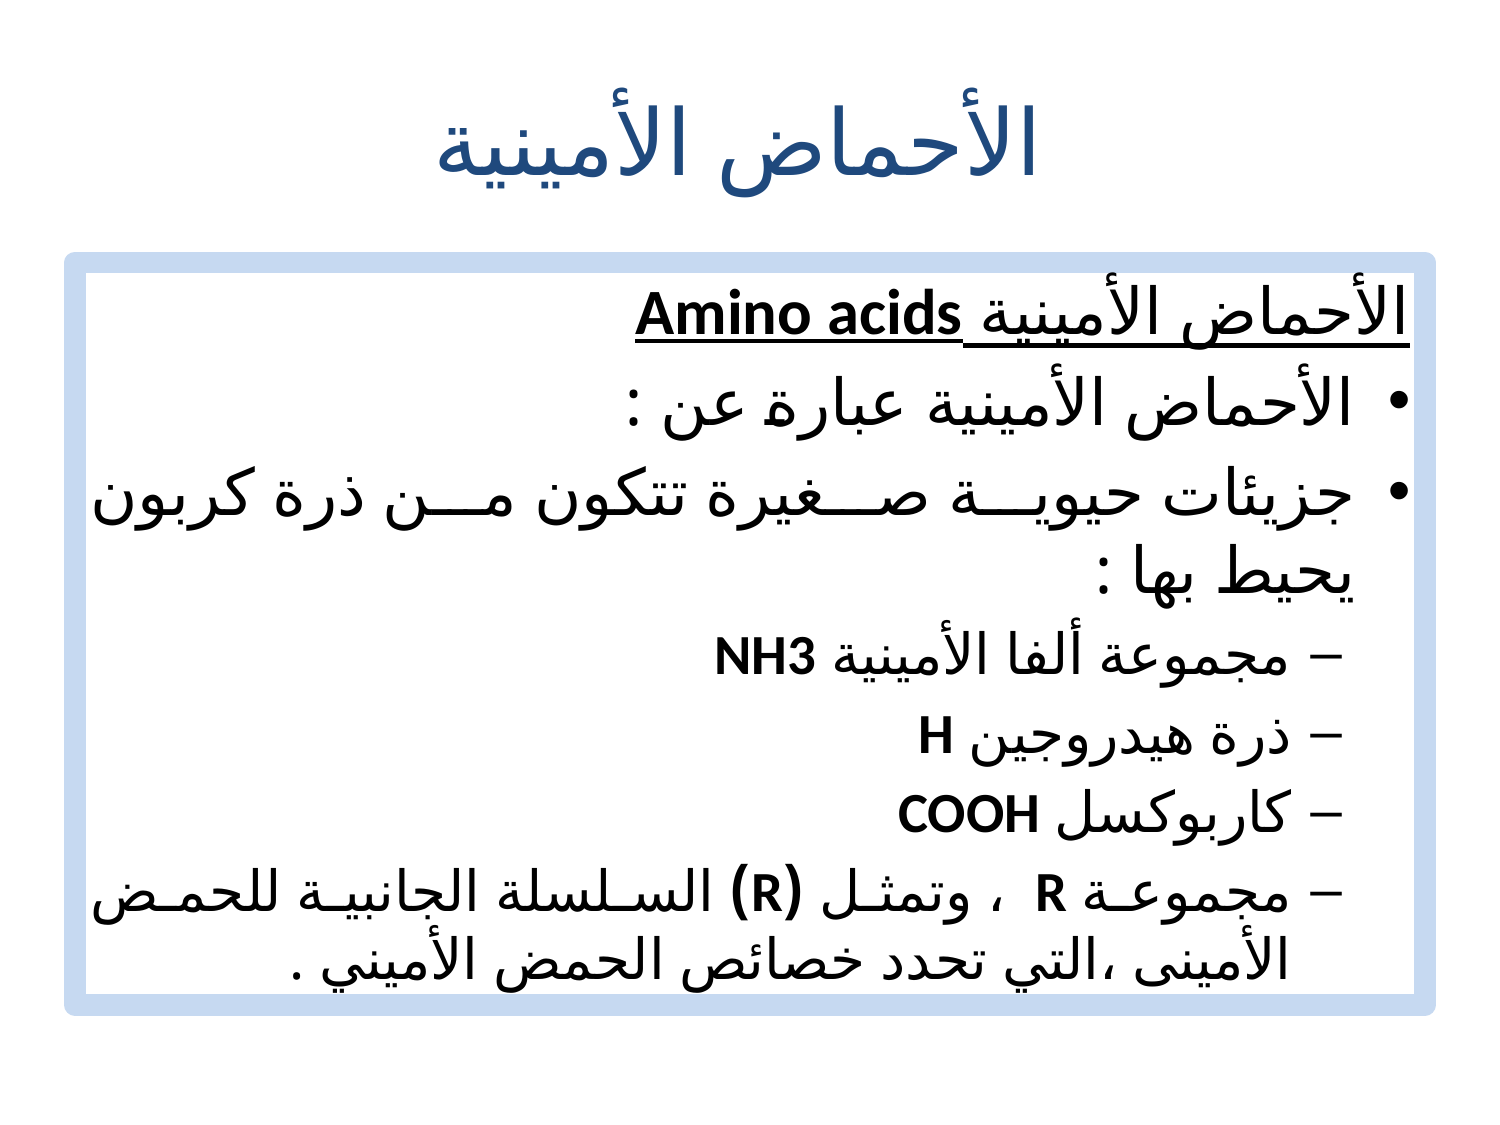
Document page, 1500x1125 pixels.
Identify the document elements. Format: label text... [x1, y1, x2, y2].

title الأحماض الأمينية [75, 45, 1425, 233]
list الأحماض الأمينية Amino acids الأحماض الأمينية عبارة عن : جزيئات حيوية صغيرة تتكون من ذرة كربون يحيط بها : مجموعة ألفا الأمينية NH3 ذرة هيدروجين H كاربوكسل COOH مجموعة R ، وتمثل (R) السلسلة الجانبية للحمض الأمينى ،التي تحدد خصائص الحمض الأميني . [75, 262, 1425, 1005]
